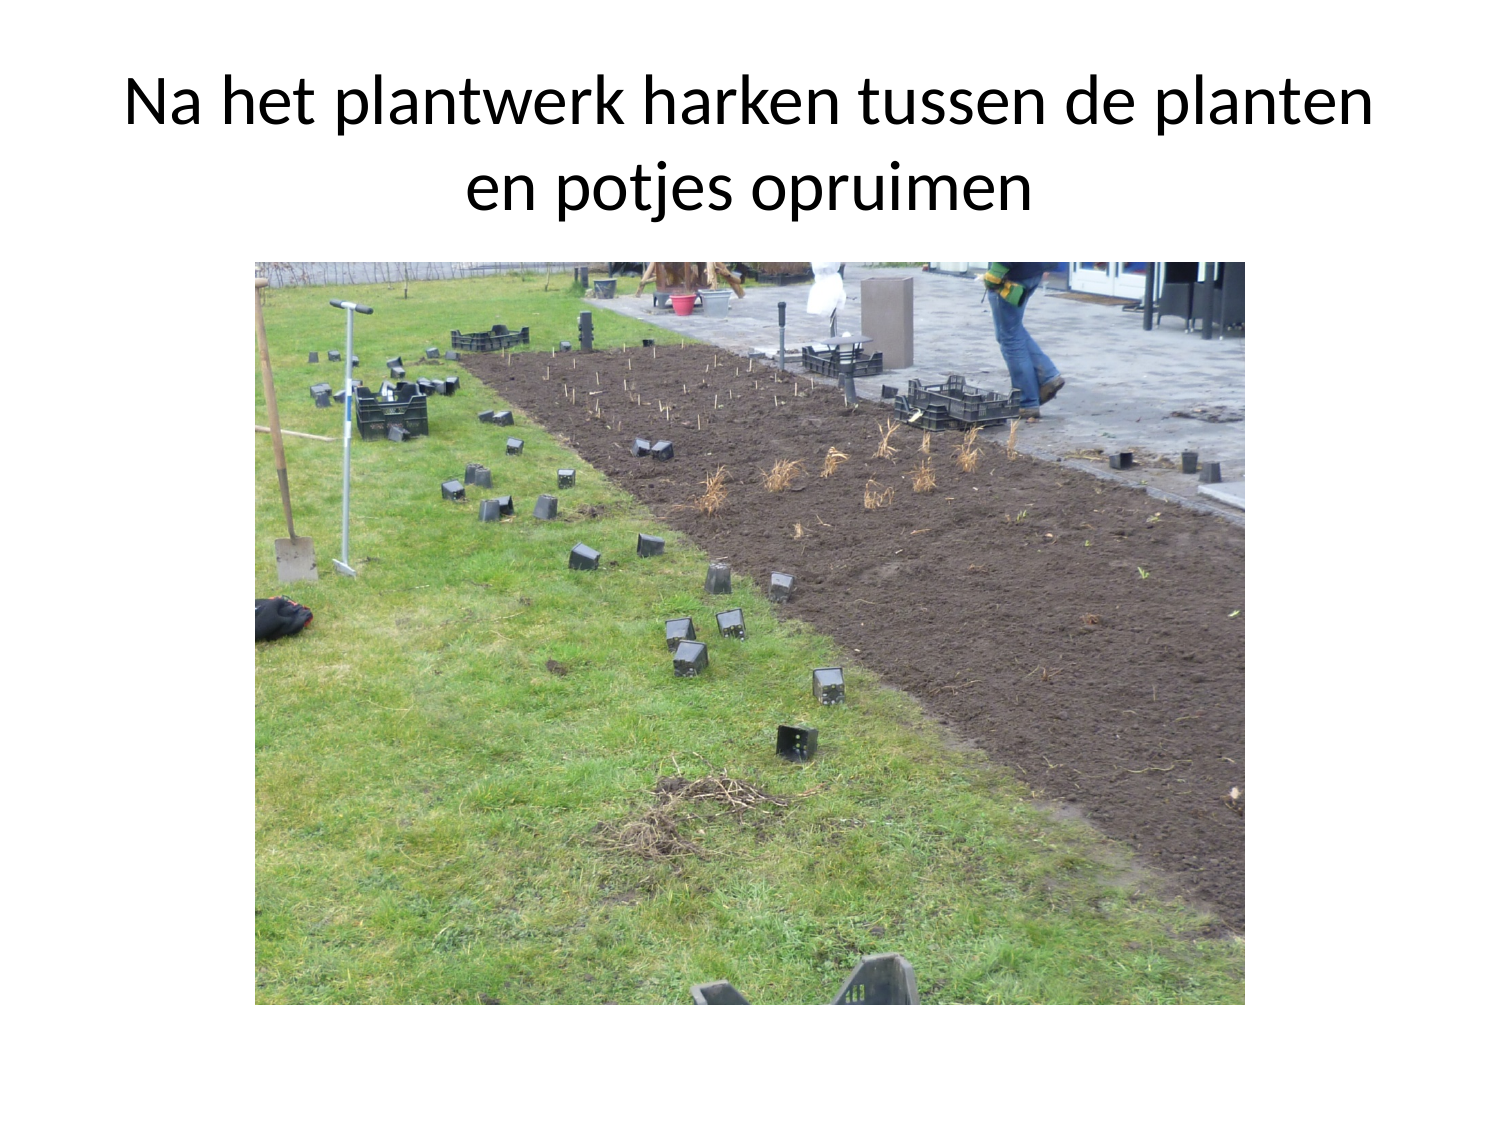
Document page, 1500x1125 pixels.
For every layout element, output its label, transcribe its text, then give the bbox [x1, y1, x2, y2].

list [254, 262, 1246, 1006]
title Na het plantwerk harken tussen de planten en potjes opruimen [75, 45, 1425, 233]
